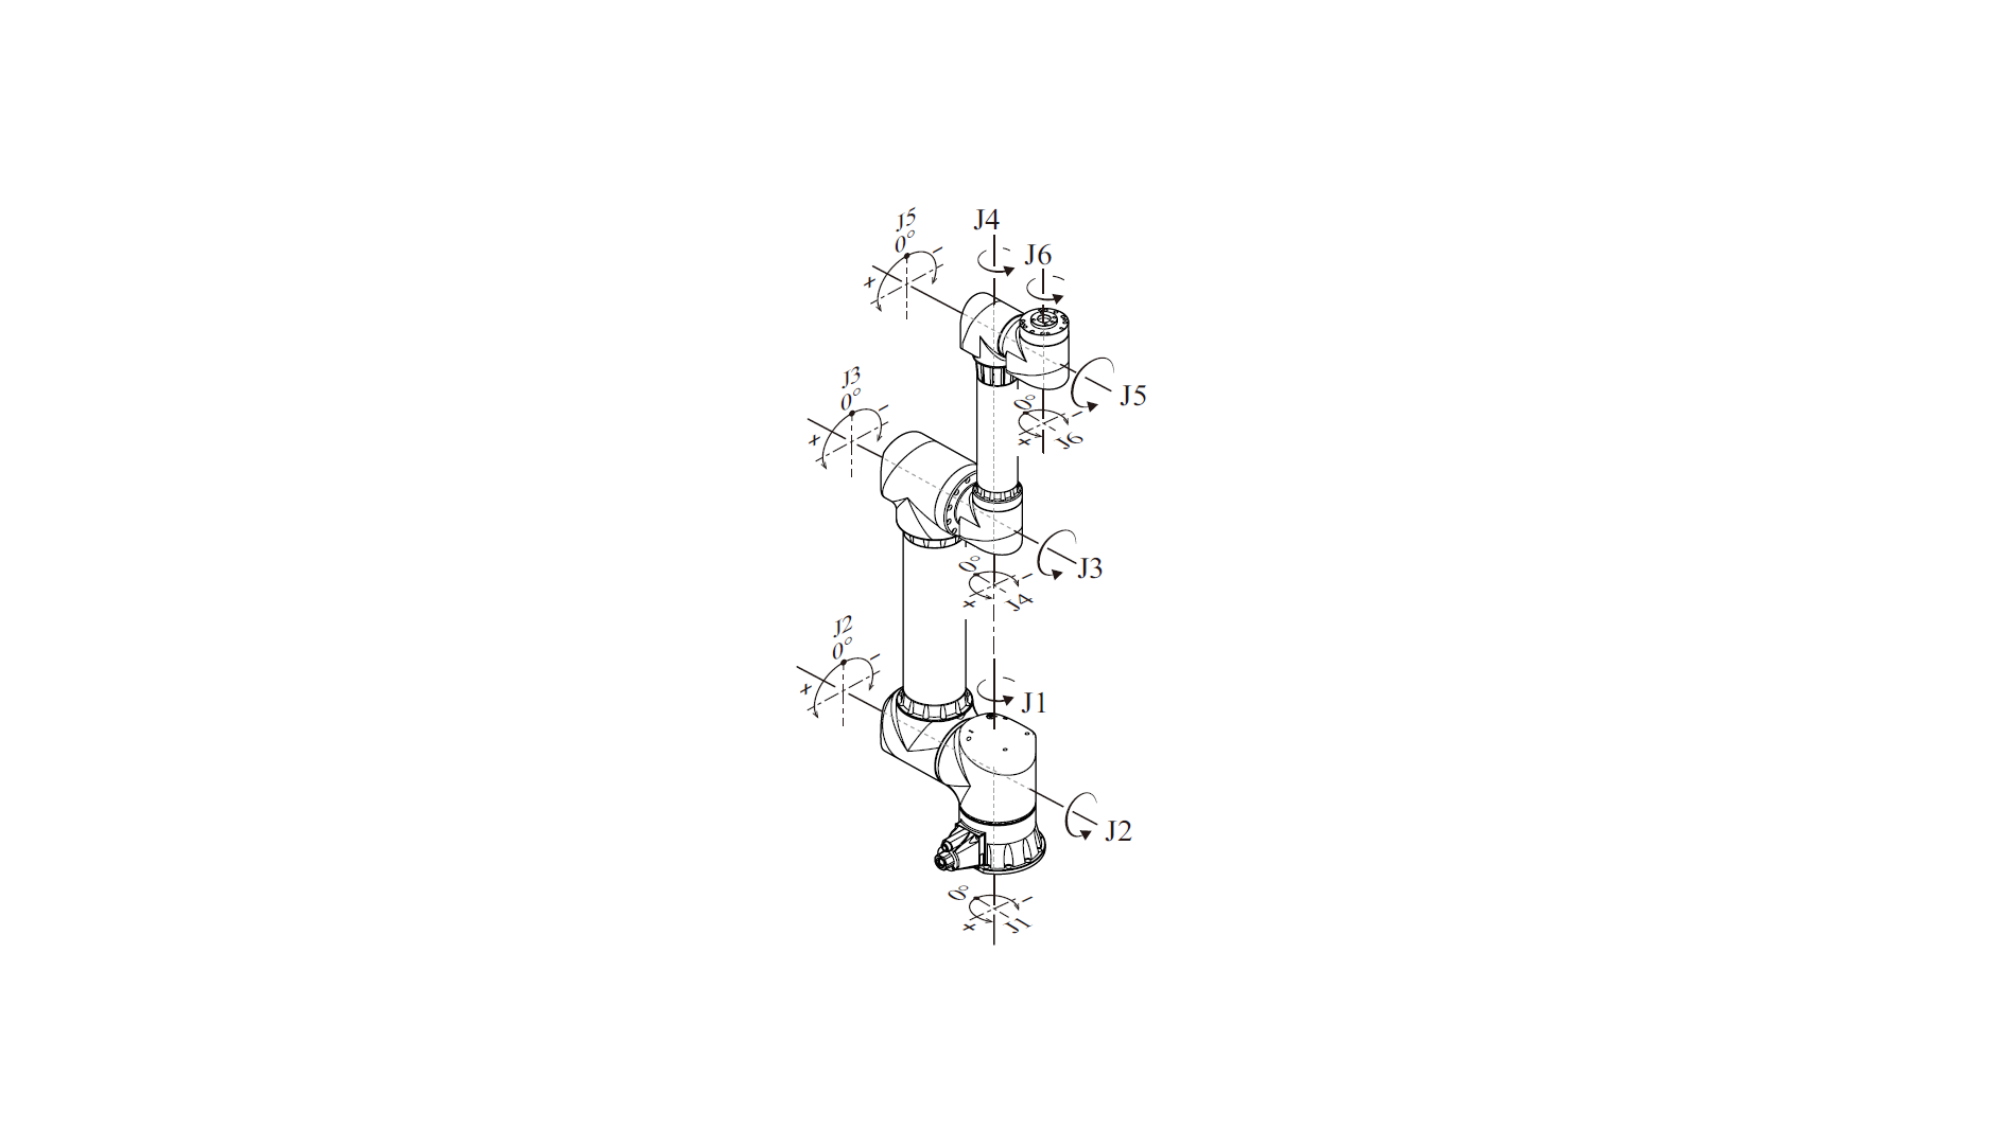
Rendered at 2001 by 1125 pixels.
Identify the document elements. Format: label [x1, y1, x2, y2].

picture [780, 187, 1179, 952]
